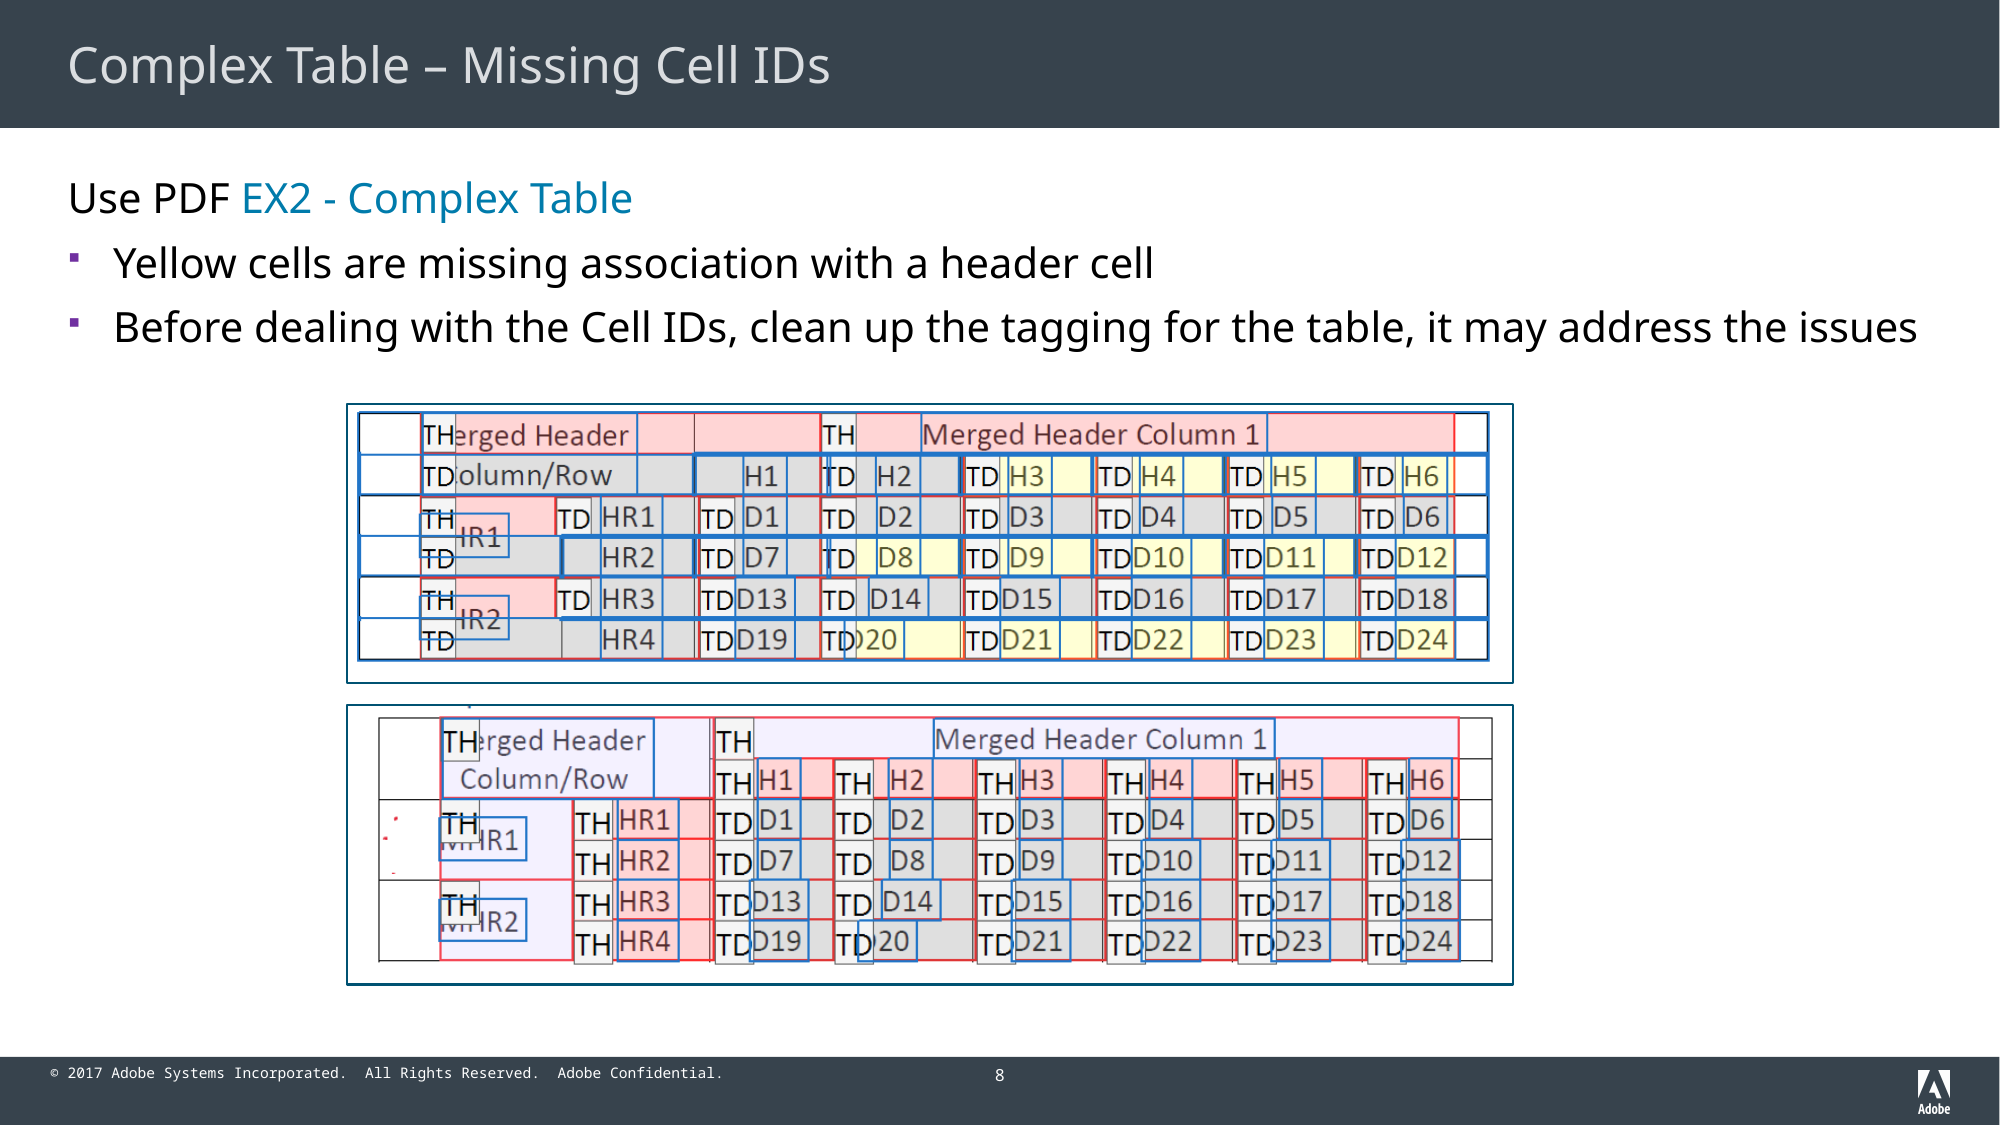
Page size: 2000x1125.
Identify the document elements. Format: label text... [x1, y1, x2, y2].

list Use PDF EX2 - Complex Table Yellow cells are missing association with a header cell Before dealing with the Cell IDs, clean up the tagging for the table, it may address the issues [49, 162, 1950, 1013]
slide_number 8 [916, 1062, 1083, 1091]
title Complex Table – Missing Cell IDs [49, 30, 1950, 98]
picture [349, 707, 1511, 982]
picture [1918, 1070, 1950, 1114]
picture [349, 406, 1511, 681]
